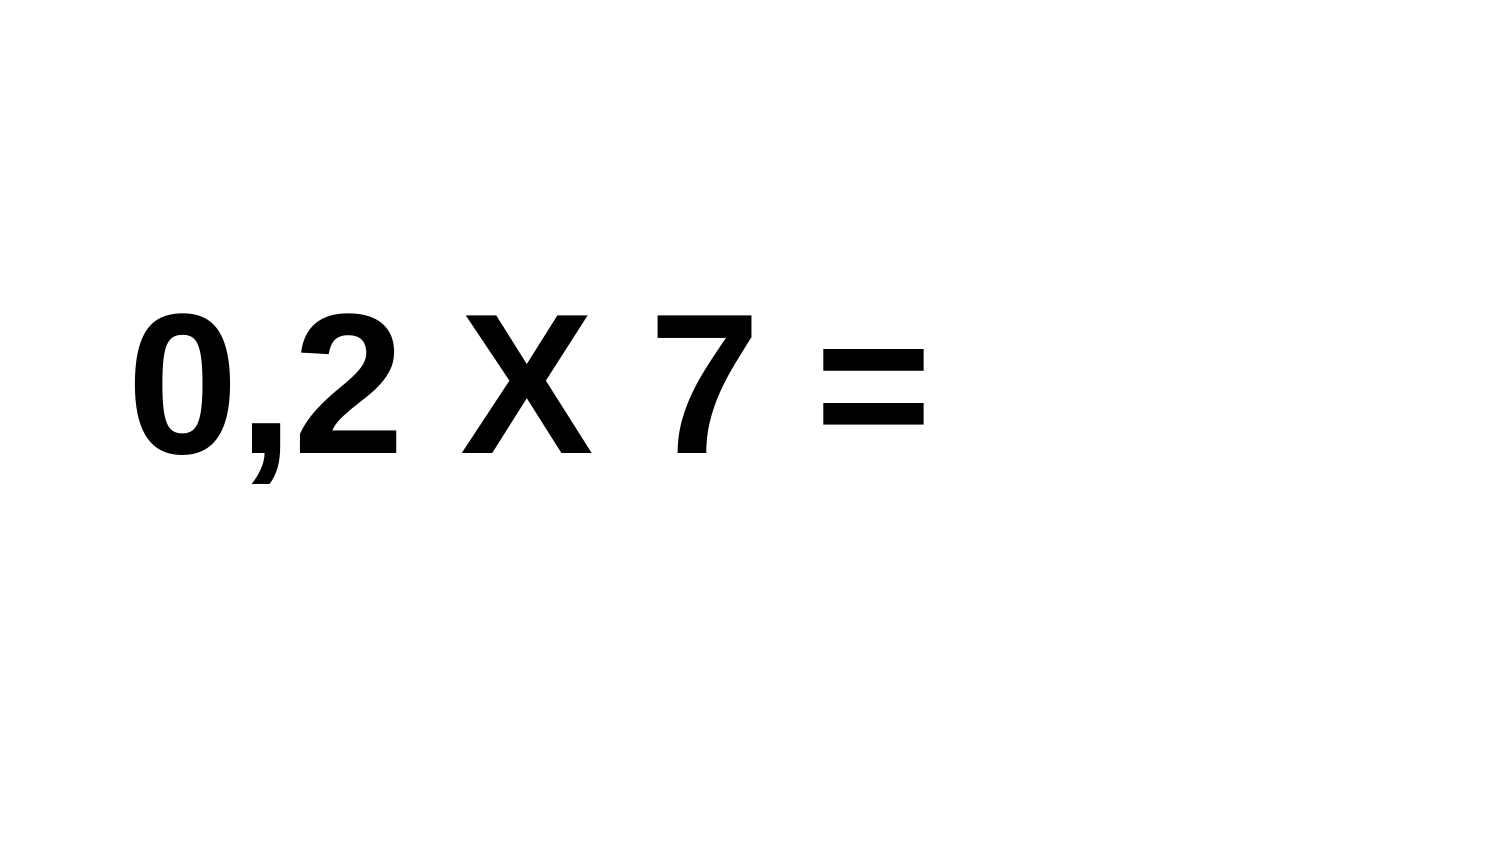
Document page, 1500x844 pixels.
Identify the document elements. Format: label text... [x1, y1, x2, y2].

text_box 0,2 X 7 = [112, 318, 1388, 509]
